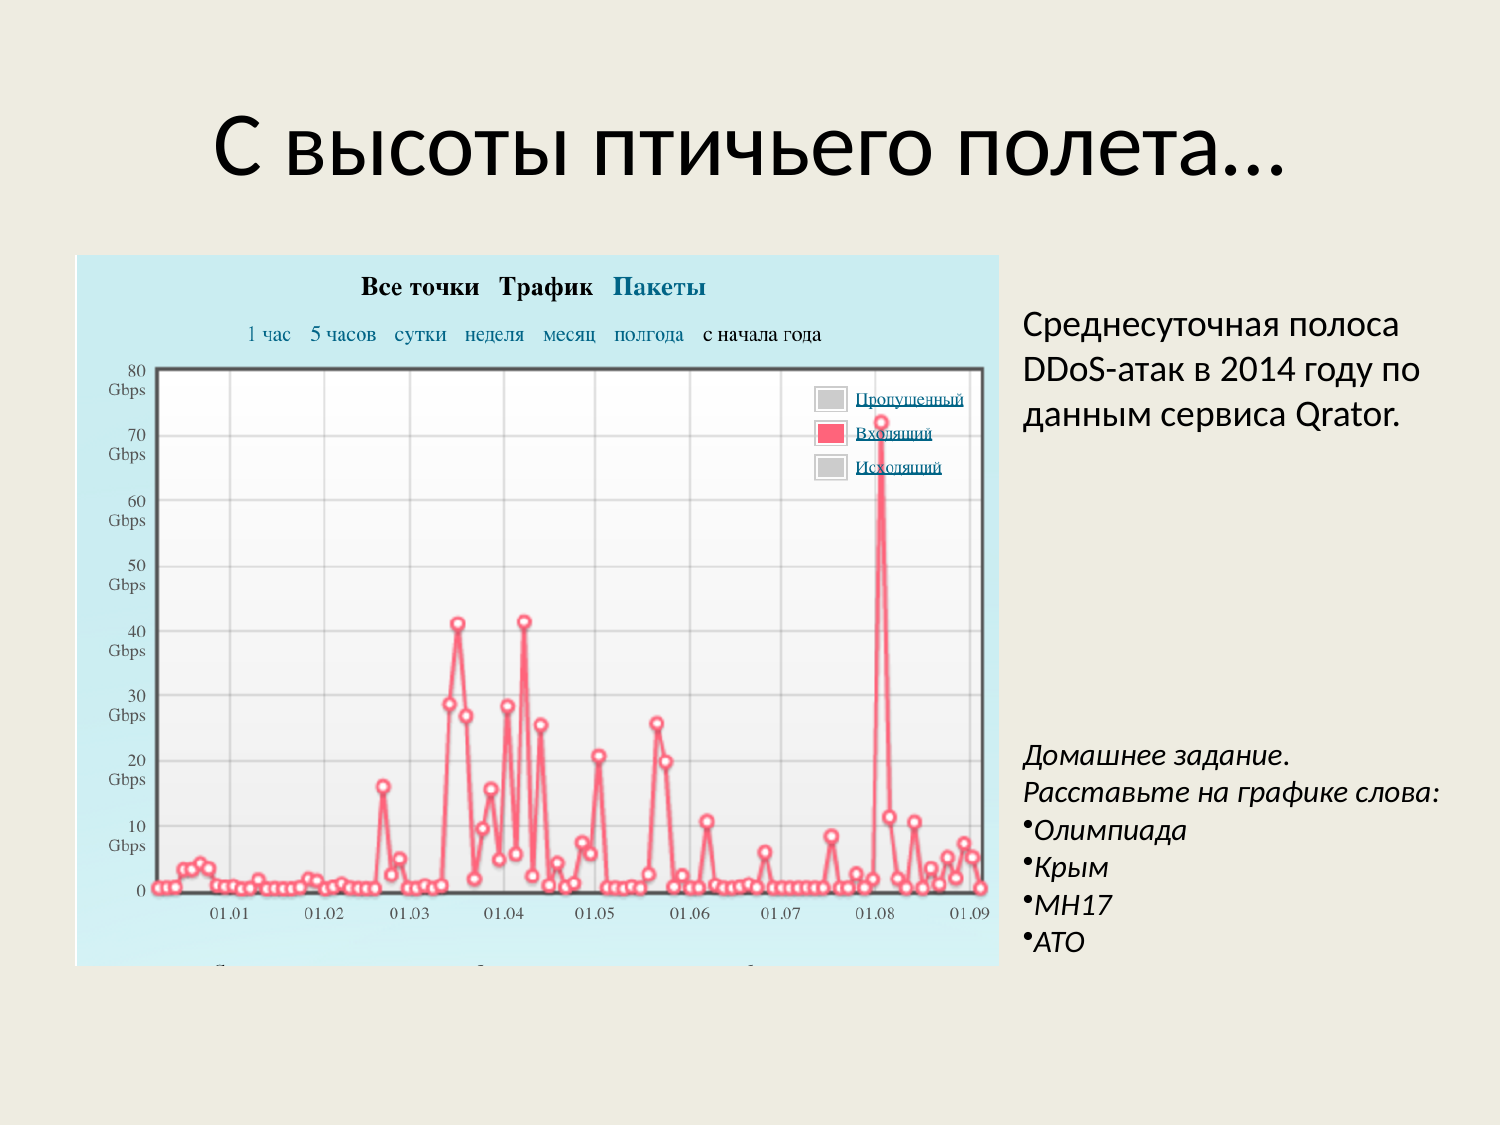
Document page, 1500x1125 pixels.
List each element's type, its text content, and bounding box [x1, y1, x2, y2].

text_box Среднесуточная полоса DDoS-атак в 2014 году по данным сервиса Qrator. Домашнее задание. Расставьте на графике слова: Олимпиада Крым MH17 АТО [1008, 291, 1470, 1012]
title С высоты птичьего полета… [75, 45, 1425, 233]
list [0, 255, 1184, 967]
